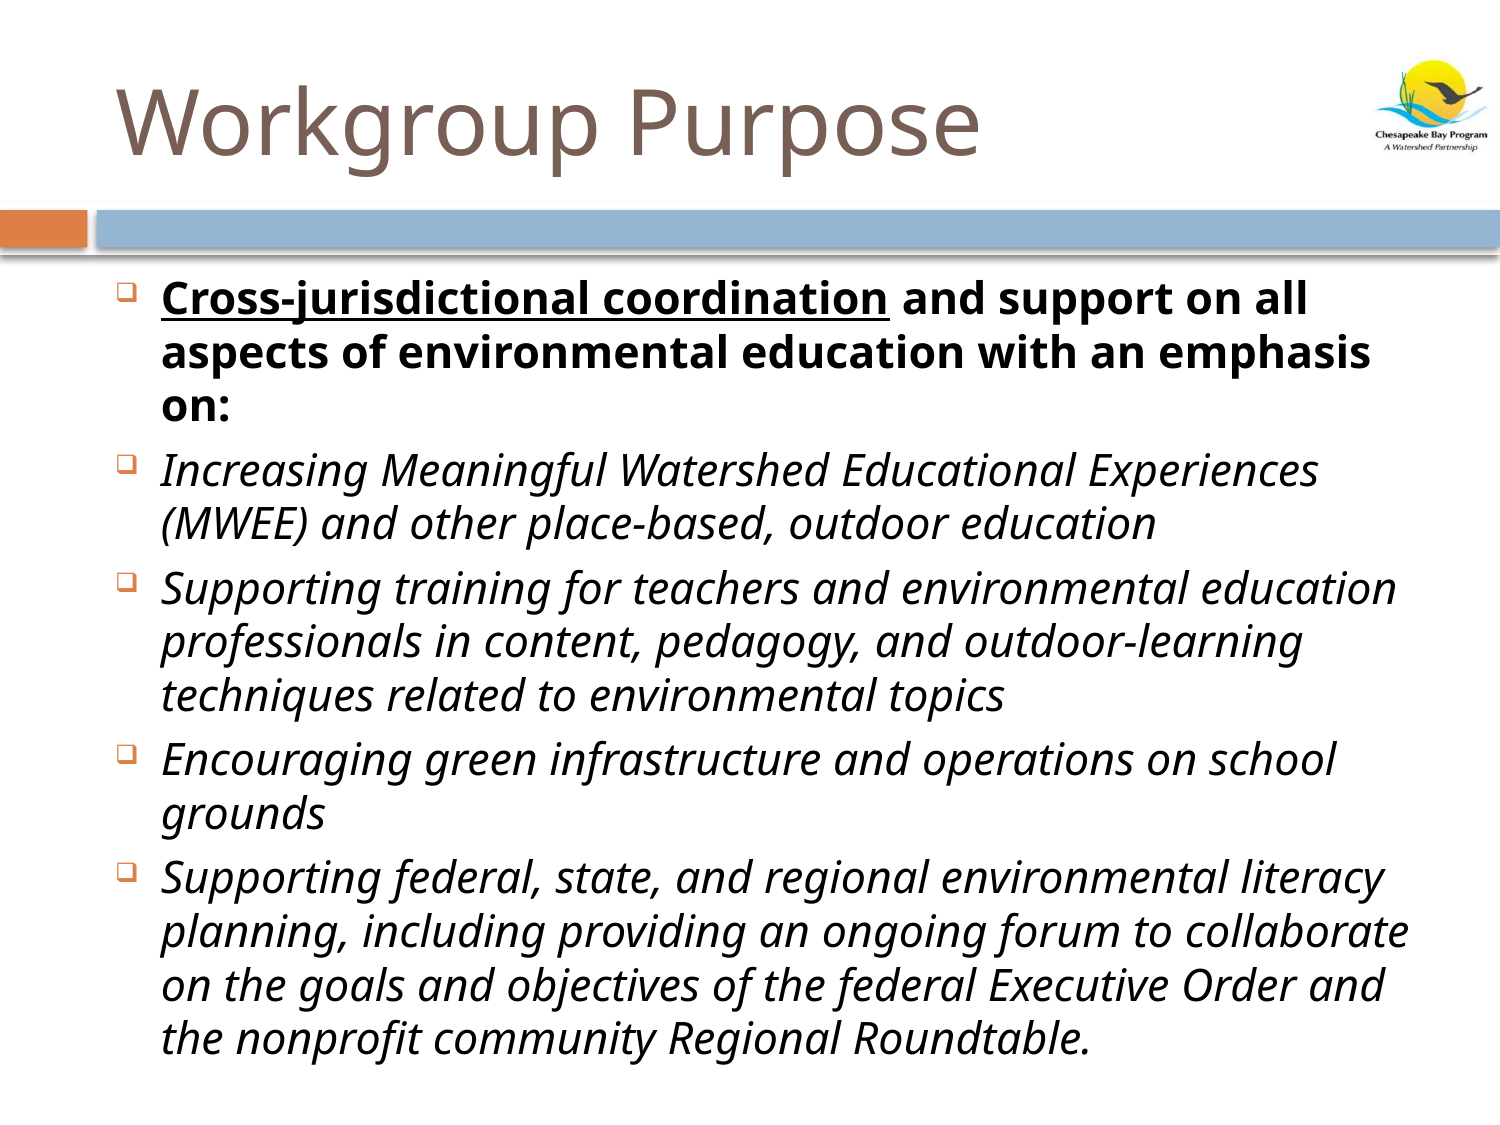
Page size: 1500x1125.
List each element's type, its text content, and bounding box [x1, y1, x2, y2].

picture [1438, 37, 1500, 175]
title Workgroup Purpose [100, 37, 1438, 200]
list Cross-jurisdictional coordination and support on all aspects of environmental education with an emphasis on: Increasing Meaningful Watershed Educational Experiences (MWEE) and other place-based, outdoor education Supporting training for teachers and environmental education professionals in content, pedagogy, and outdoor-learning techniques related to environmental topics Encouraging green infrastructure and operations on school grounds Supporting federal, state, and regional environmental literacy planning, including providing an ongoing forum to collaborate on the goals and objectives of the federal Executive Order and the nonprofit community Regional Roundtable. [100, 262, 1438, 1088]
